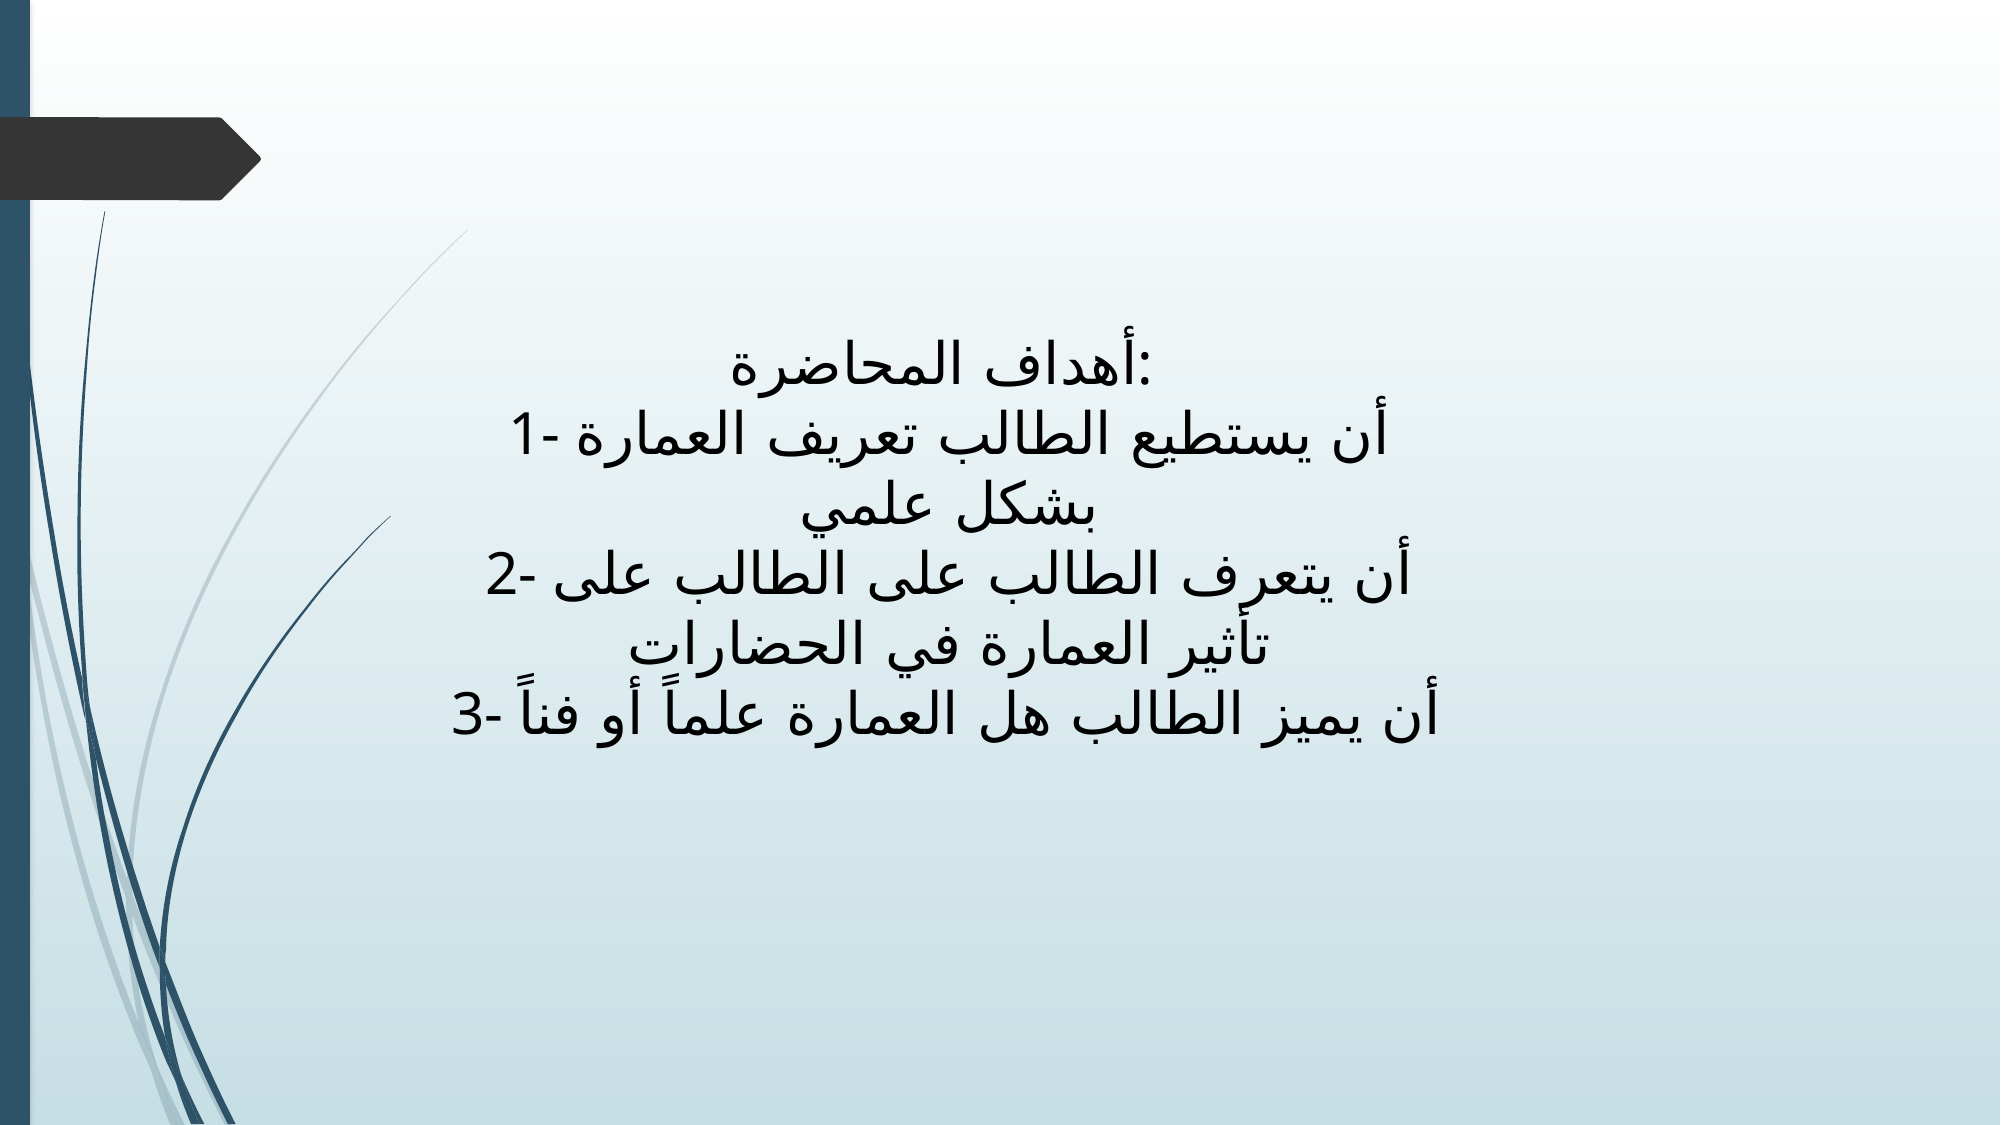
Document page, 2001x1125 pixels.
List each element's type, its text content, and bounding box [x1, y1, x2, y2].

text_box أهداف المحاضرة: 1- أن يستطيع الطالب تعريف العمارة بشكل علمي 2- أن يتعرف الطالب على الطالب على تأثير العمارة في الحضارات 3- أن يميز الطالب هل العمارة علماً أو فناً [426, 318, 1473, 754]
